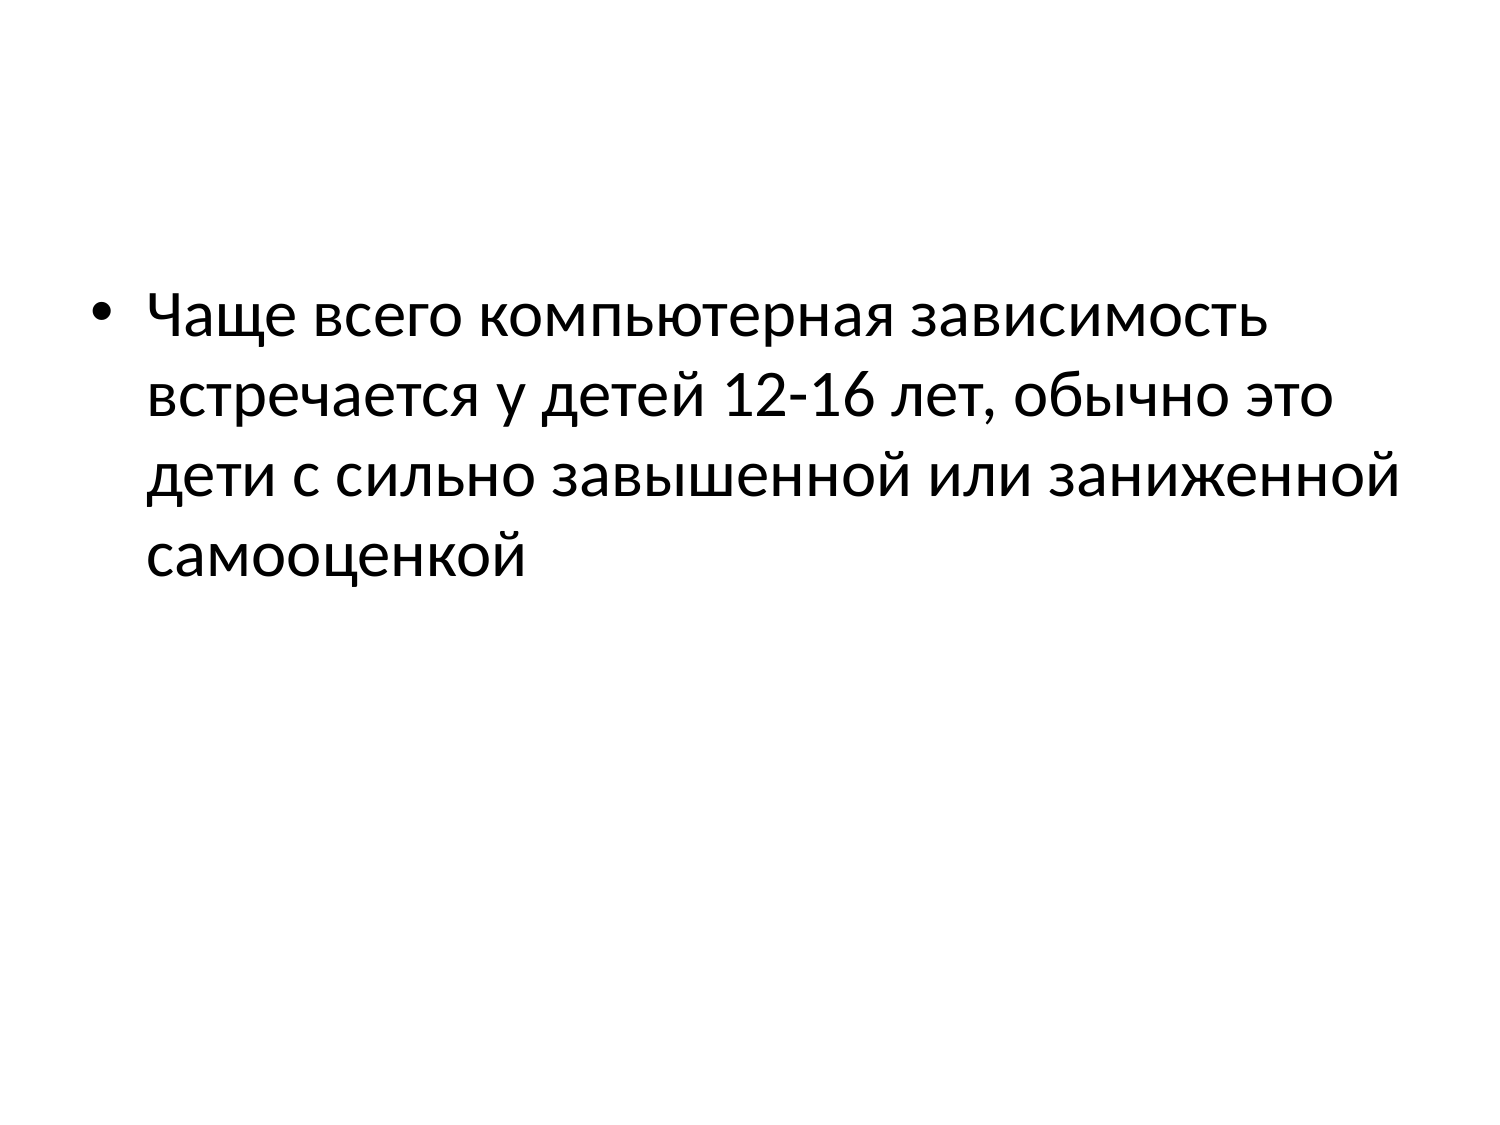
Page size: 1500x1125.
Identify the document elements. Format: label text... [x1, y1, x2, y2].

list Чаще всего компьютерная зависимость встречается у детей 12-16 лет, обычно это дети с сильно завышенной или заниженной самооценкой [75, 262, 1425, 1005]
